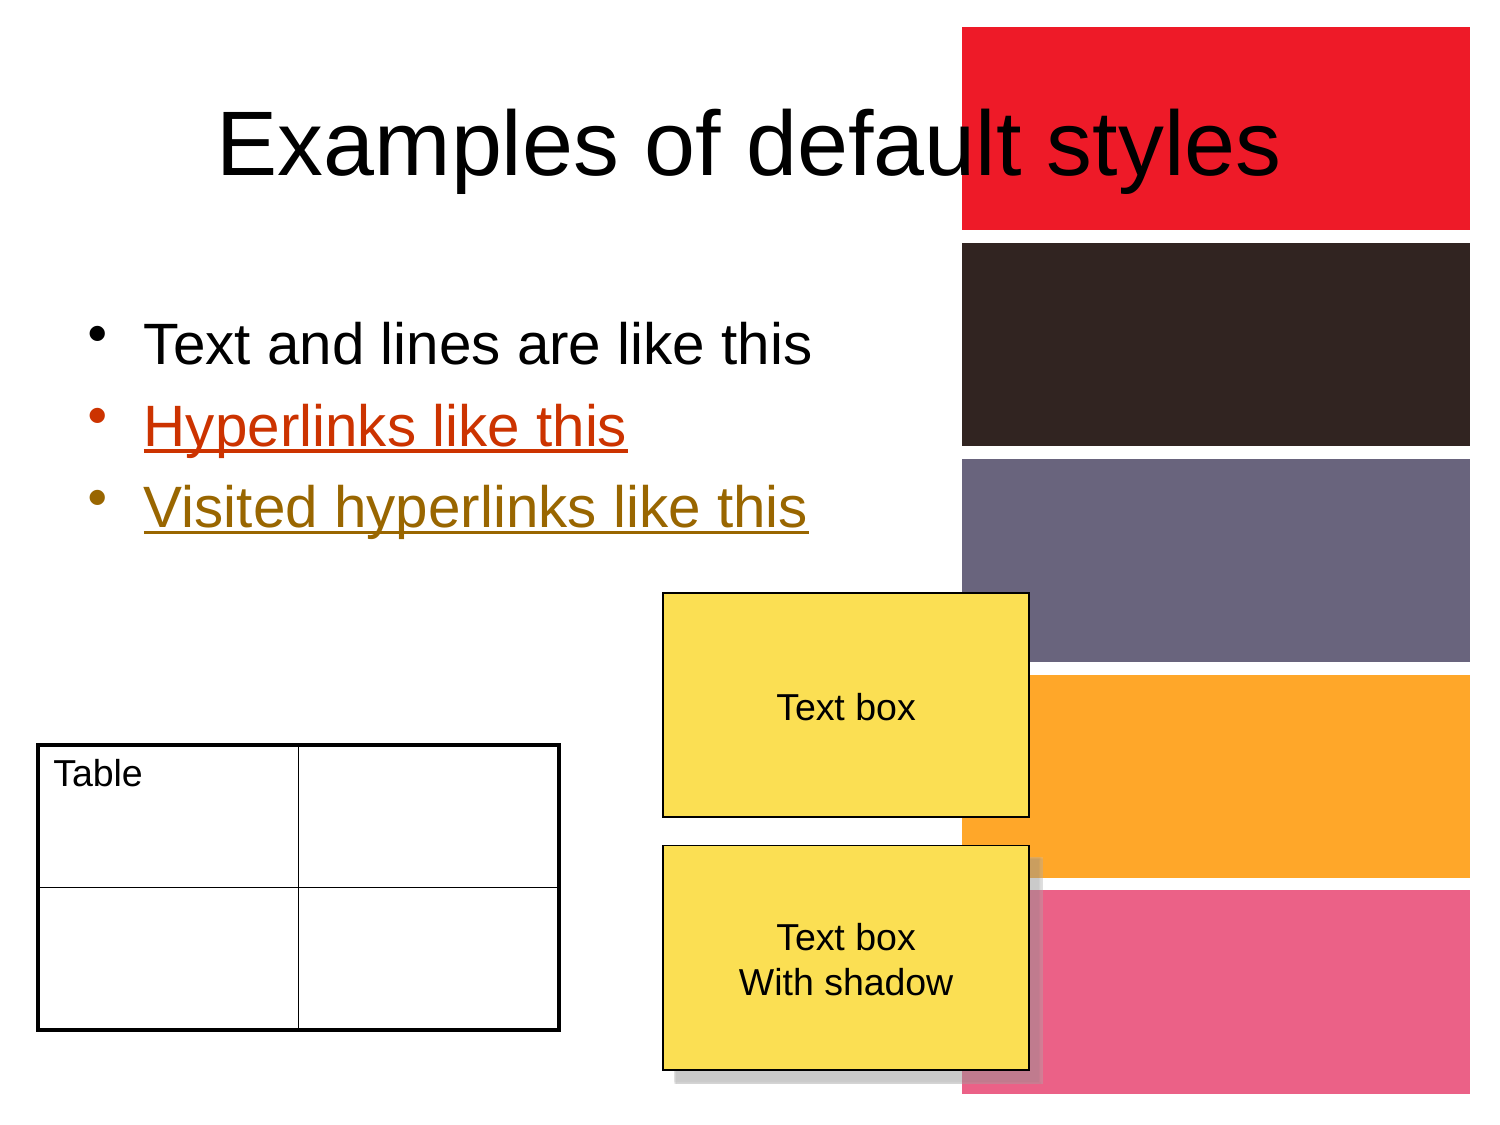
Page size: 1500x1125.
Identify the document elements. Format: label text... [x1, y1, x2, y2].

list Text and lines are like this Hyperlinks like this Visited hyperlinks like this [72, 298, 842, 1042]
text_box Text box [662, 592, 1030, 818]
table_cell [40, 888, 298, 1028]
text_box Text box With shadow [662, 845, 1030, 1070]
table_header [299, 747, 557, 887]
table_header Table [40, 747, 298, 887]
table_cell [299, 888, 557, 1028]
title Examples of default styles [75, 45, 1425, 233]
